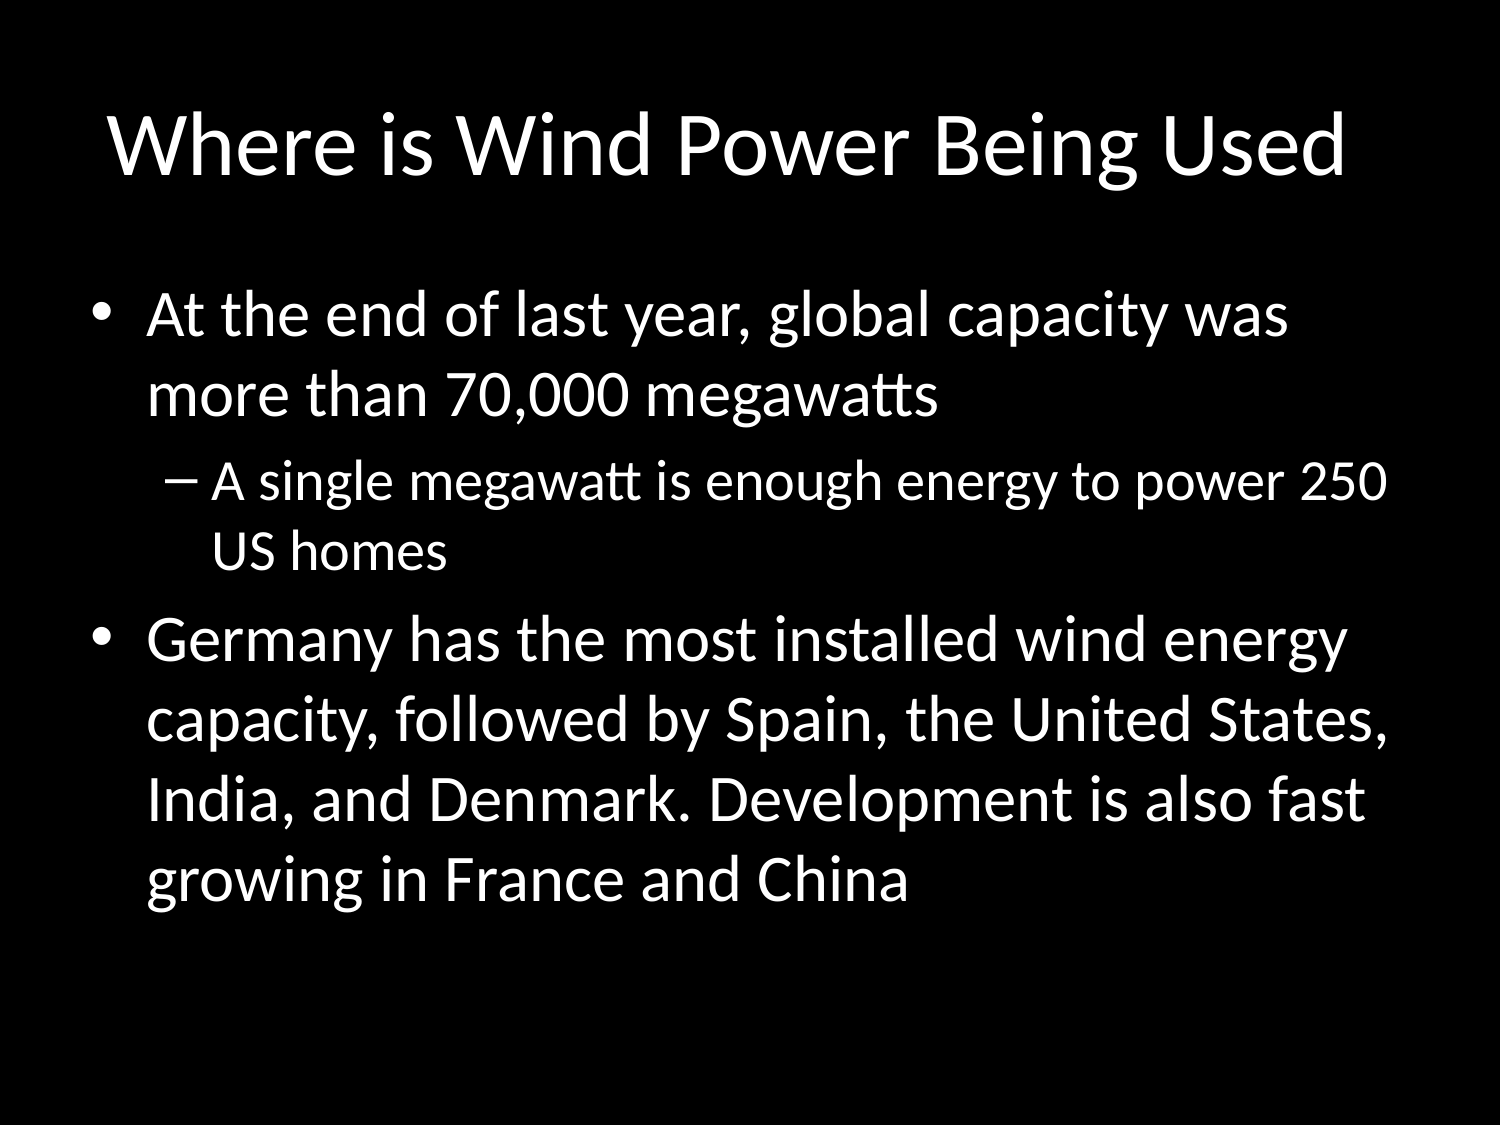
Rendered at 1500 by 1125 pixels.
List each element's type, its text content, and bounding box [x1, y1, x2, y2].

title Where is Wind Power Being Used? [75, 45, 1425, 233]
list At the end of last year, global capacity was more than 70,000 megawatts A single megawatt is enough energy to power 250 US homes Germany has the most installed wind energy capacity, followed by Spain, the United States, India, and Denmark. Development is also fast growing in France and China [75, 262, 1425, 1005]
